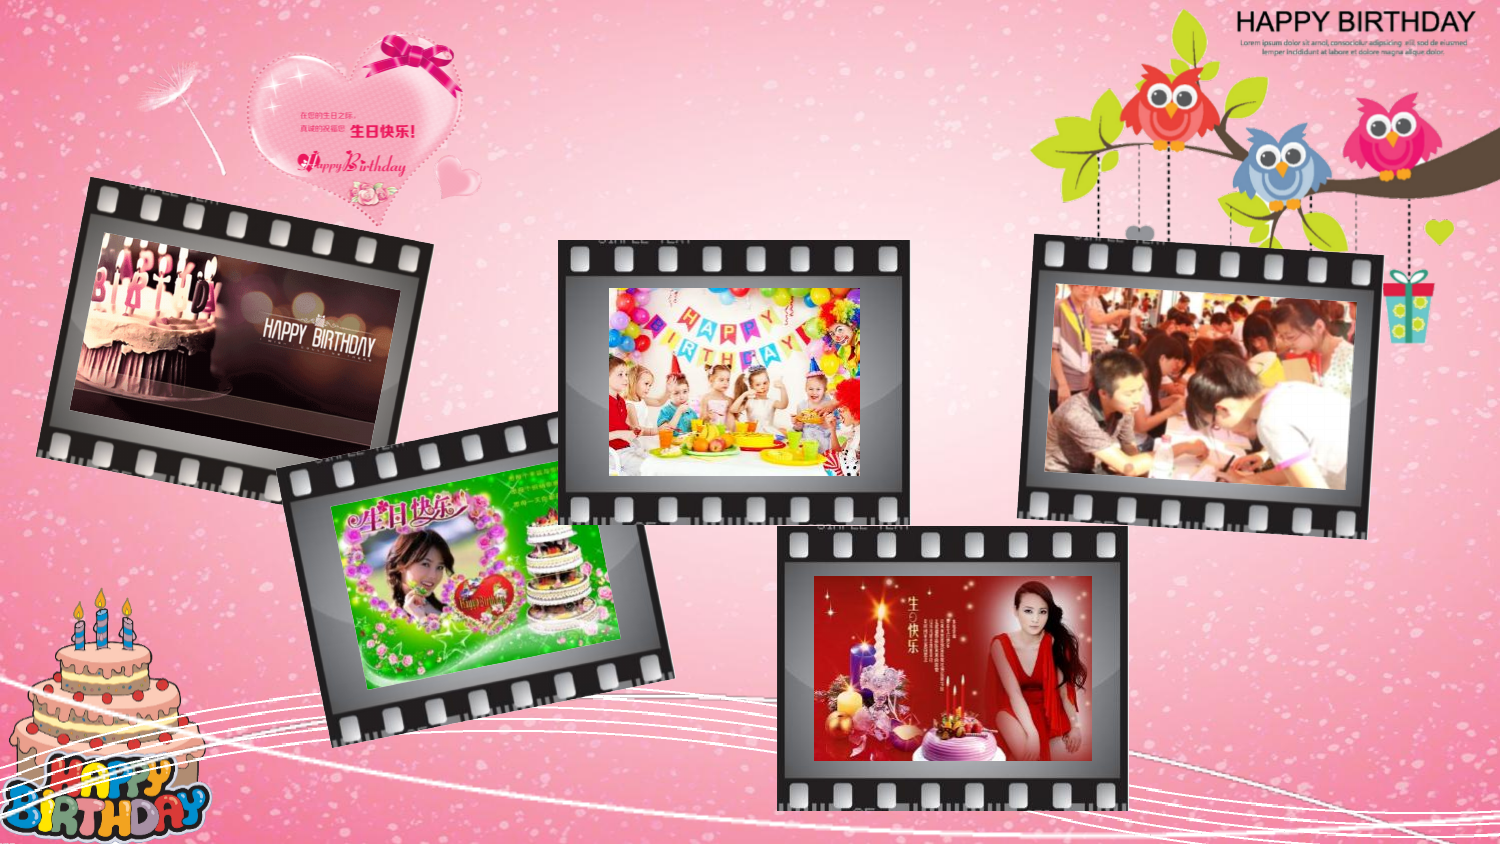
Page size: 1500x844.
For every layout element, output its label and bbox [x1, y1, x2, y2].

text_box [558, 239, 911, 525]
text_box [58, 207, 411, 493]
text_box [777, 526, 1129, 812]
text_box [1024, 244, 1377, 529]
text_box [299, 430, 652, 716]
picture [0, 0, 1500, 844]
